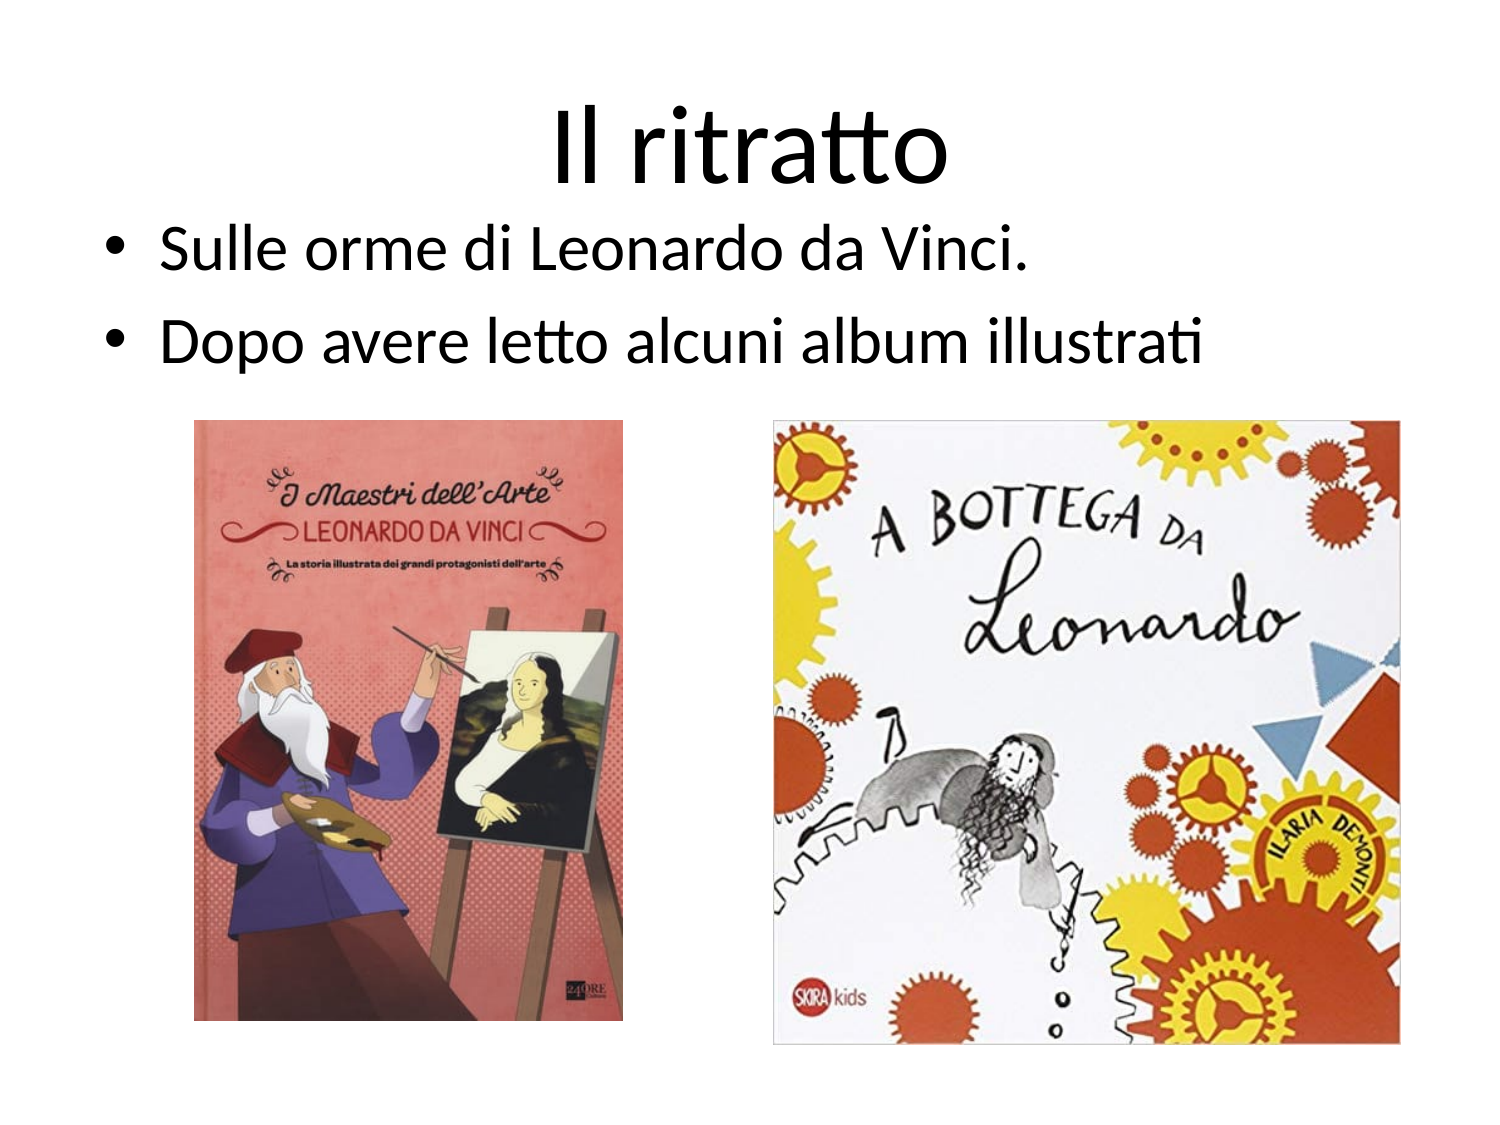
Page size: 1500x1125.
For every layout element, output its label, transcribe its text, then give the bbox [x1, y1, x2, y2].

title Il ritratto [74, 44, 1426, 233]
list Sulle orme di Leonardo da Vinci. Dopo avere letto alcuni album illustrati [88, 196, 1439, 940]
picture [773, 420, 1401, 1046]
picture [194, 420, 623, 1021]
